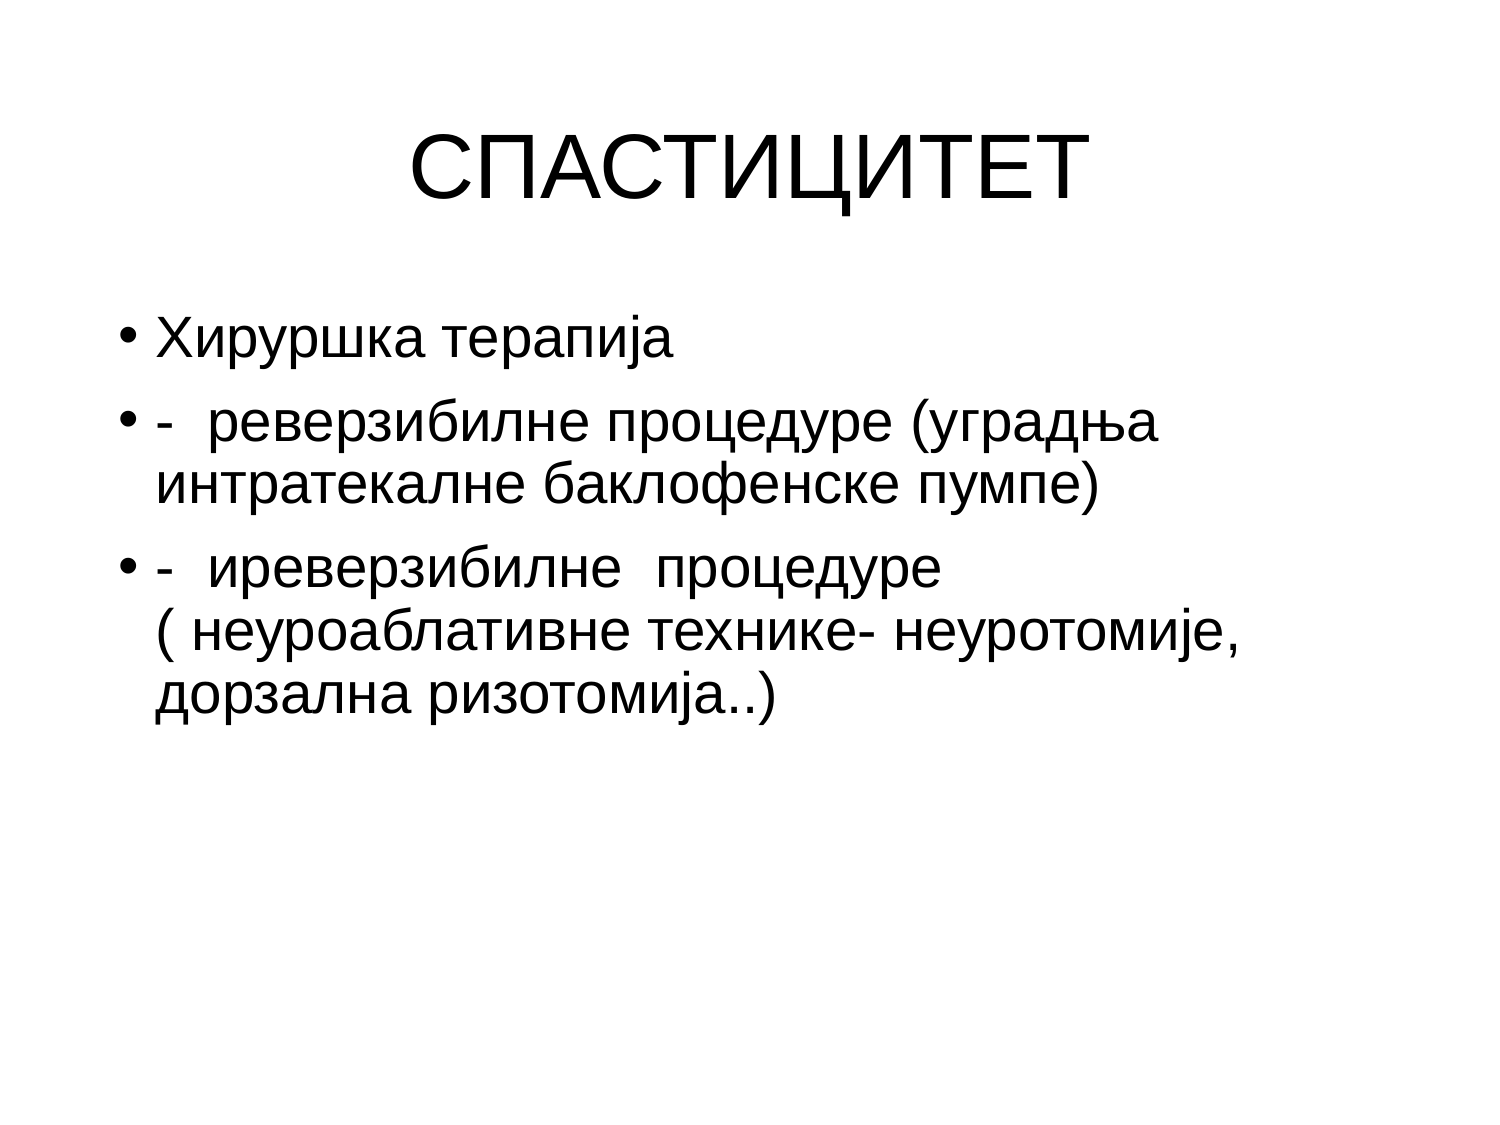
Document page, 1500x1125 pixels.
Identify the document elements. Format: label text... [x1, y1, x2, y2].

title СПАСТИЦИТЕТ [103, 59, 1397, 278]
list Хируршка терапија - реверзибилне процедуре (уградња интратекалне баклофенске пумпе) - иреверзибилне процедуре ( неуроаблативне технике- неуротомије, дорзална ризотомија..) [103, 299, 1397, 1014]
